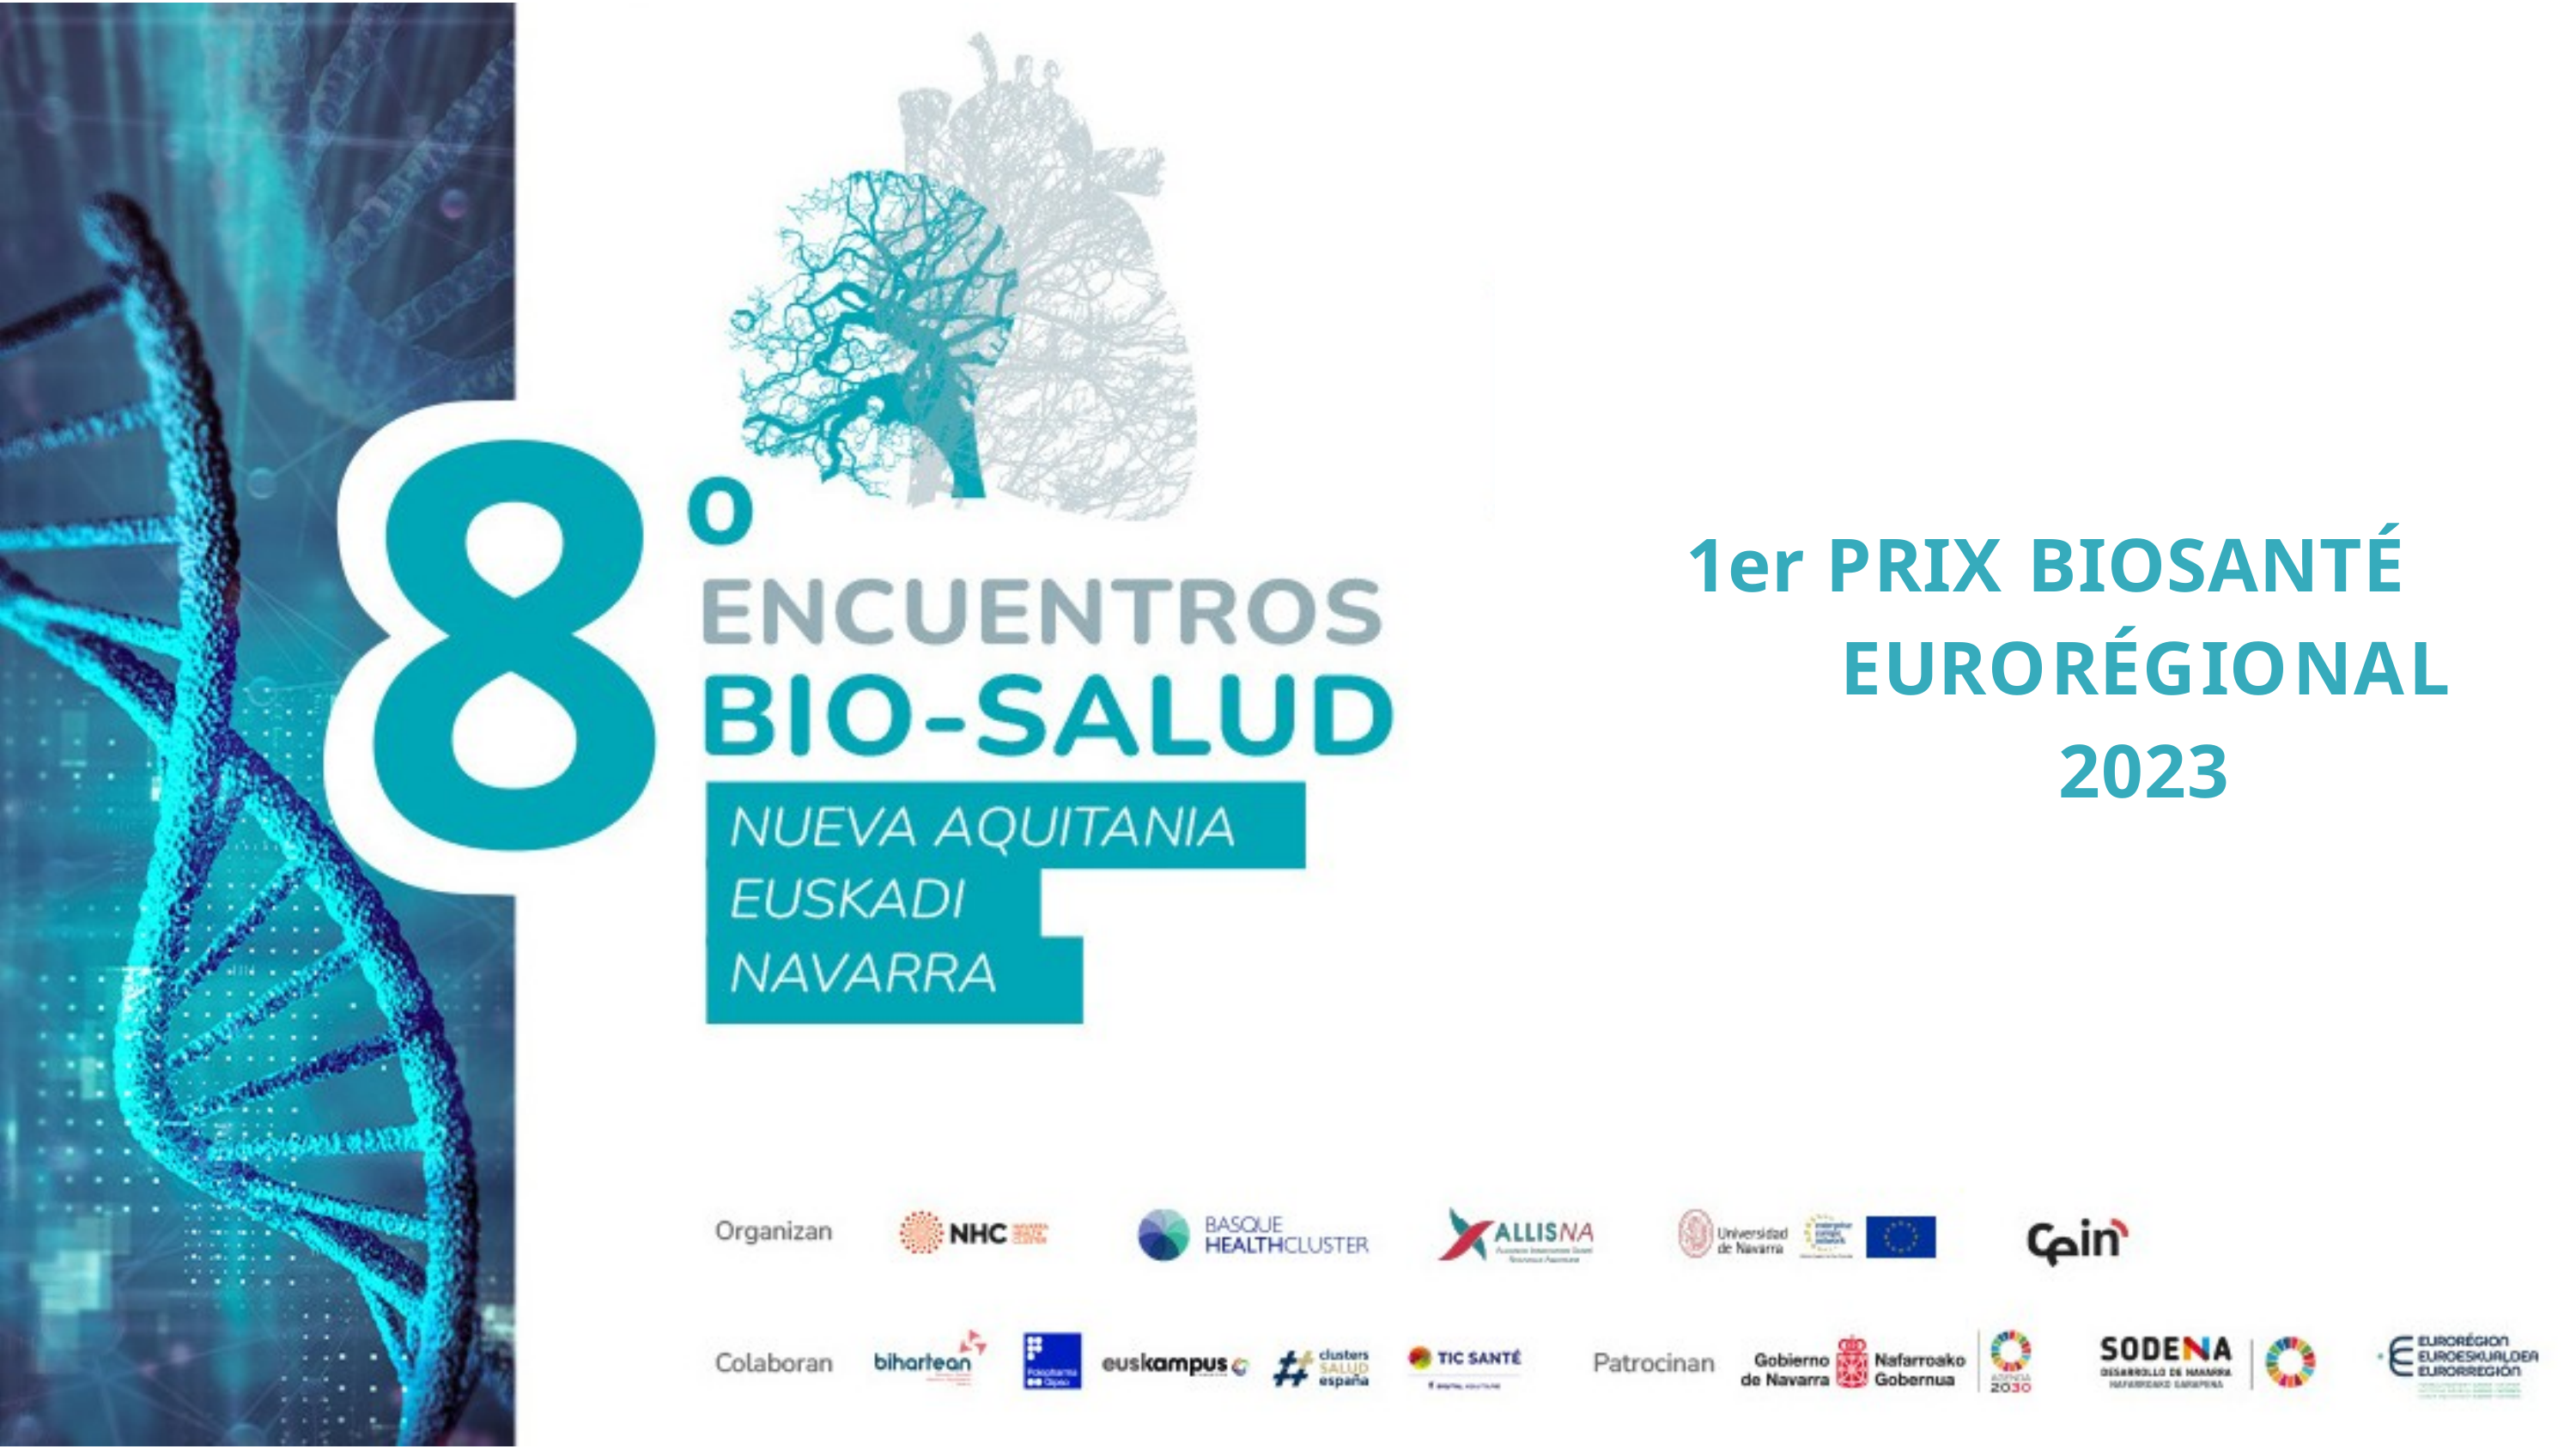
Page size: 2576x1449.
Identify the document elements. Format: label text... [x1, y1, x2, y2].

title 1er PRIX BIOSANTÉ EURORÉGIONAL 2023 [1528, 501, 2543, 813]
picture [0, 3, 2576, 1446]
